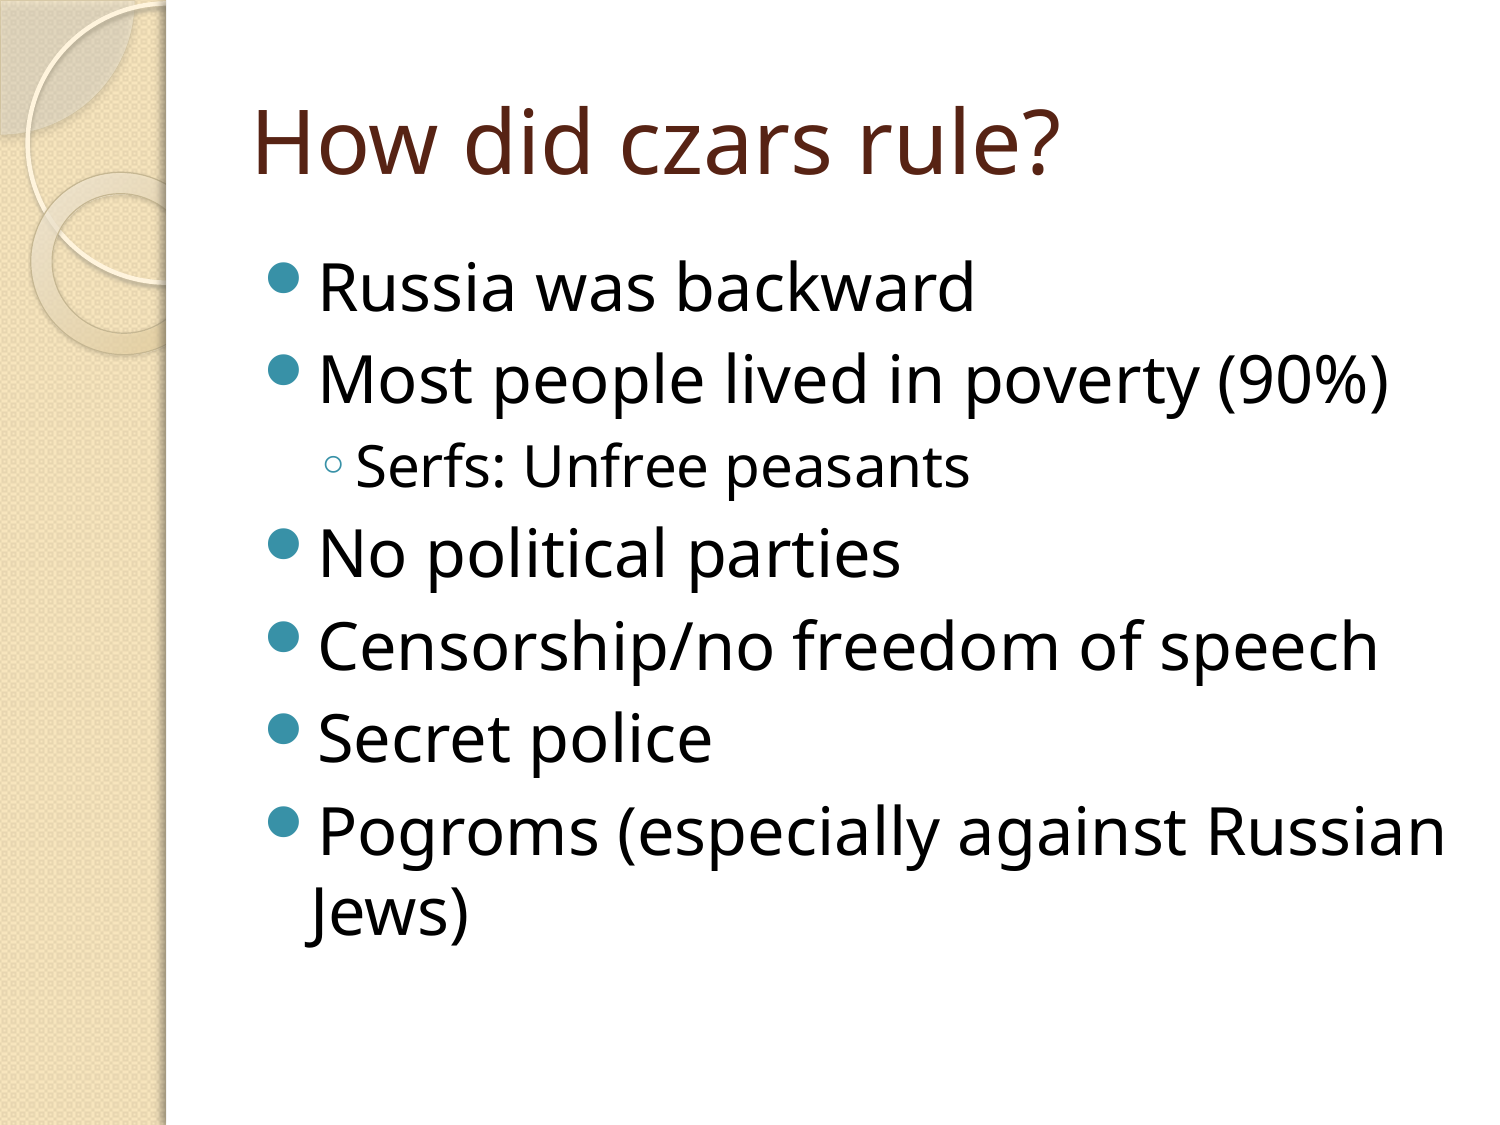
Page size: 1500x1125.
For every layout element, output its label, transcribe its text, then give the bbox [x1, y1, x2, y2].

list Russia was backward Most people lived in poverty (90%) Serfs: Unfree peasants No political parties Censorship/no freedom of speech Secret police Pogroms (especially against Russian Jews) [235, 237, 1466, 1025]
title How did czars rule? [235, 45, 1466, 233]
